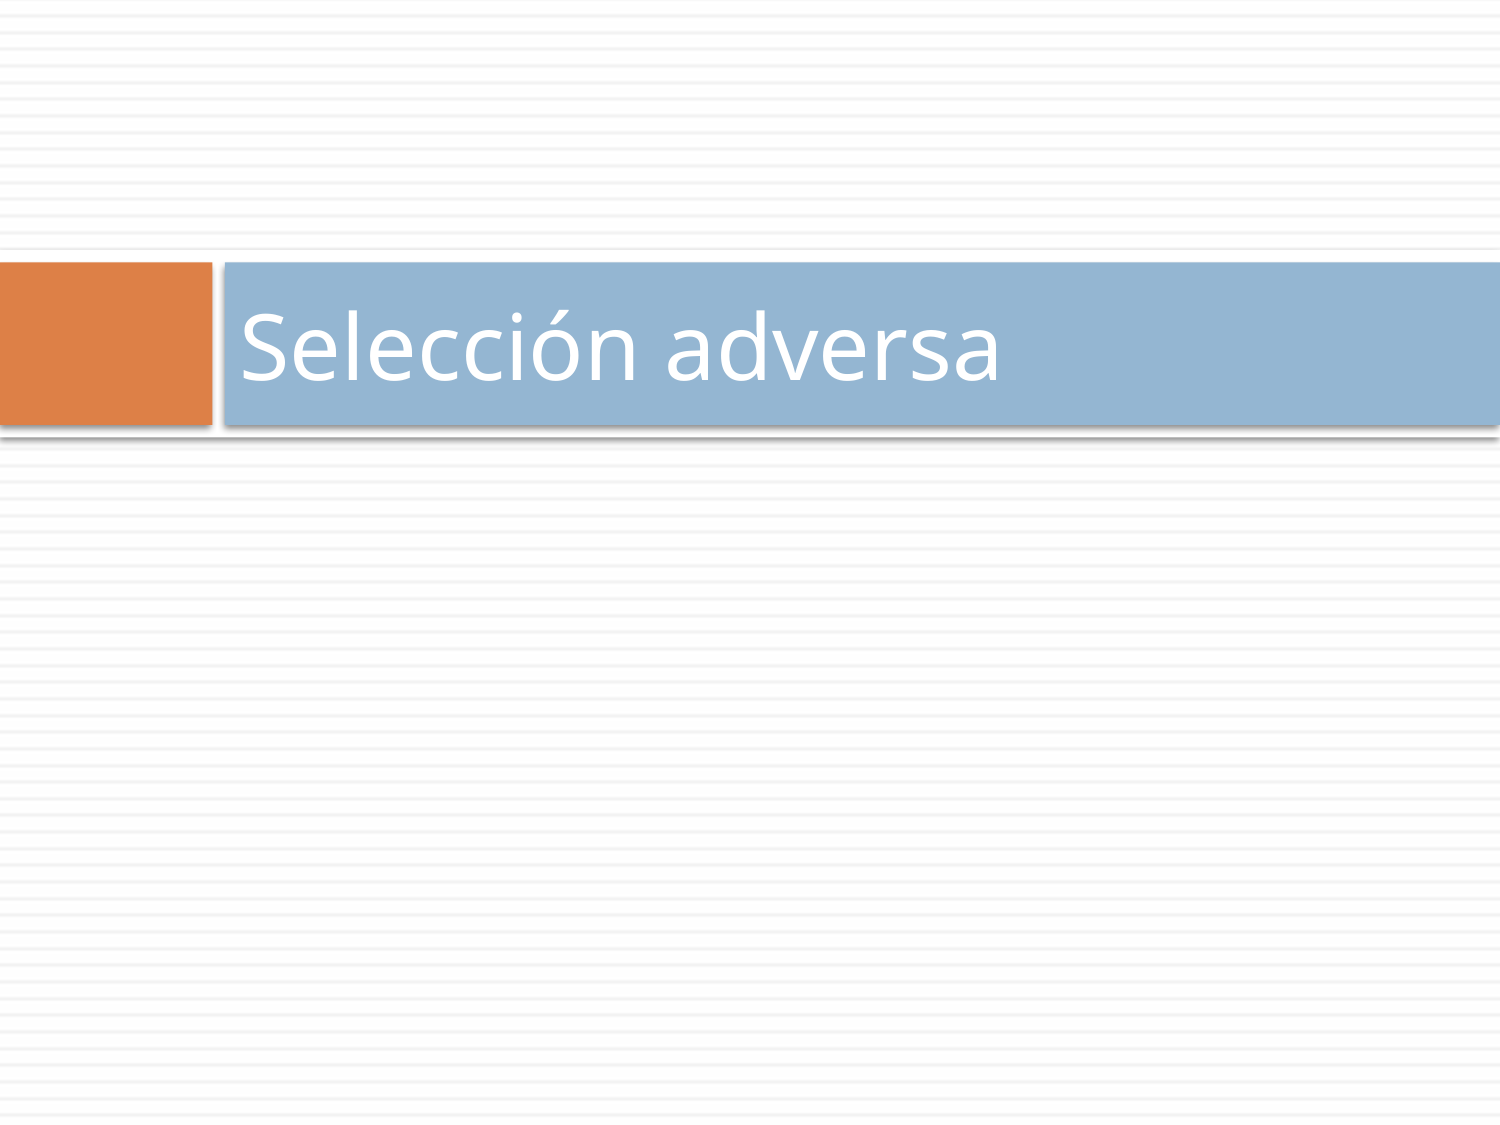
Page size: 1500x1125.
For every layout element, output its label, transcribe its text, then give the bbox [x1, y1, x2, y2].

title Selección adversa [225, 262, 1475, 425]
